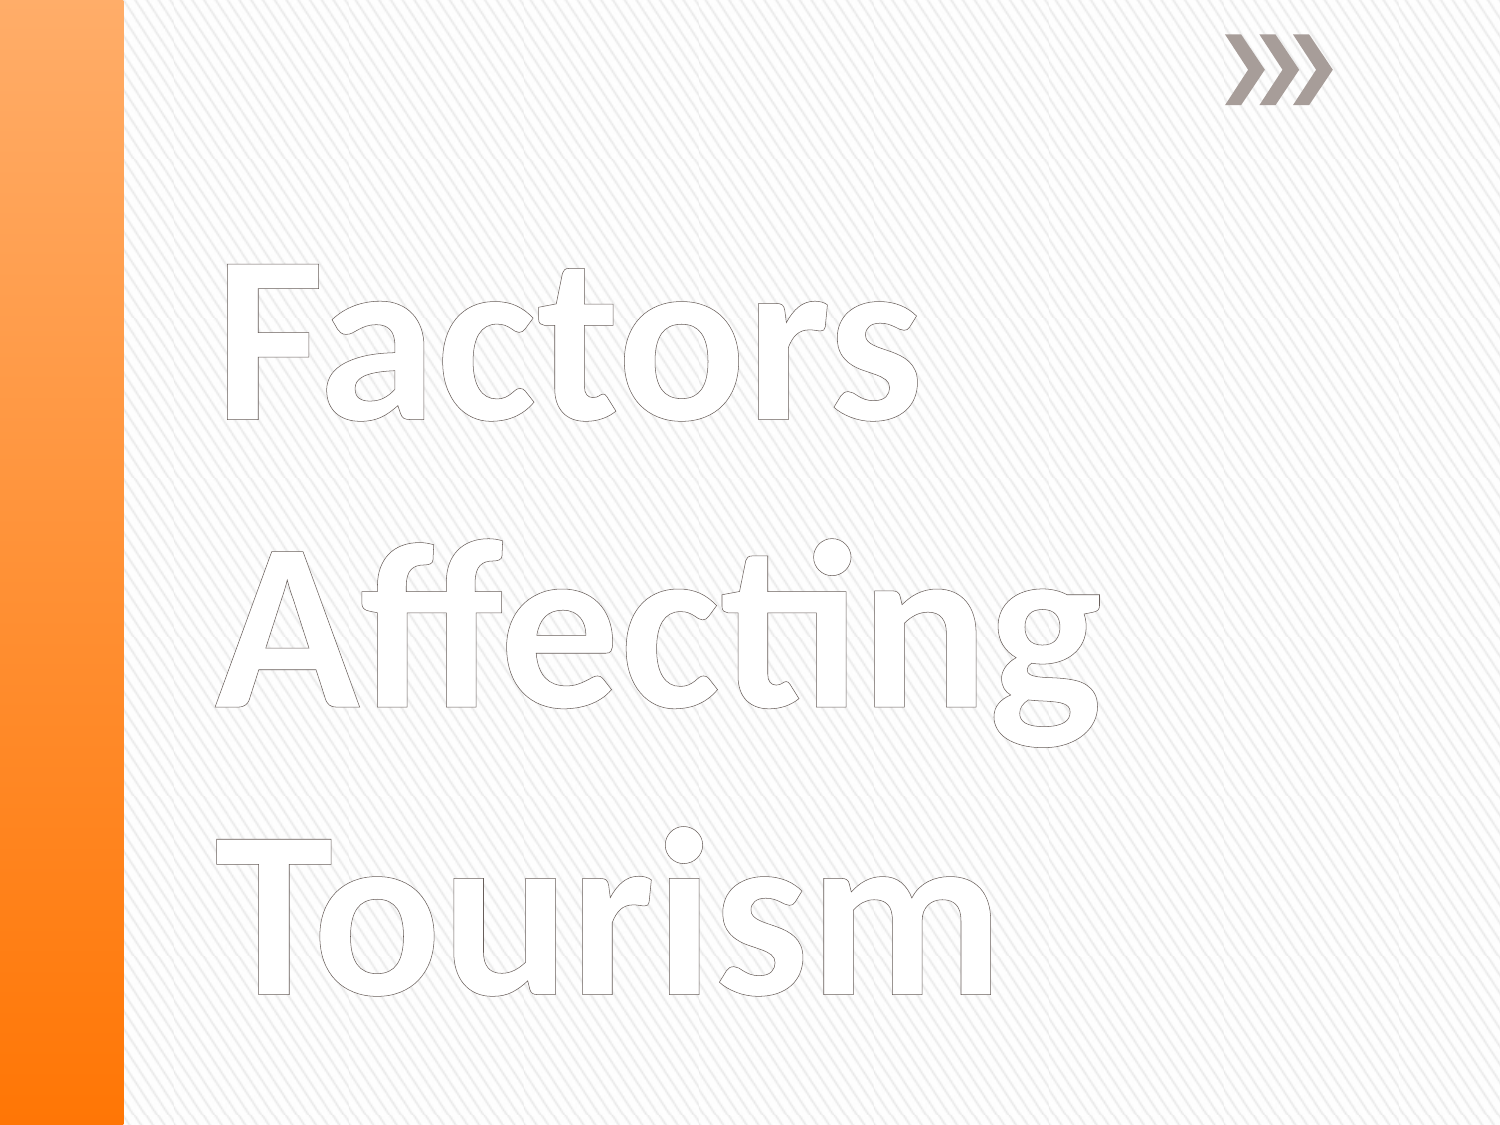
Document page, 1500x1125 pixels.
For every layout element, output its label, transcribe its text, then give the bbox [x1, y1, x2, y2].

title Factors Affecting Tourism [199, 207, 1387, 1050]
